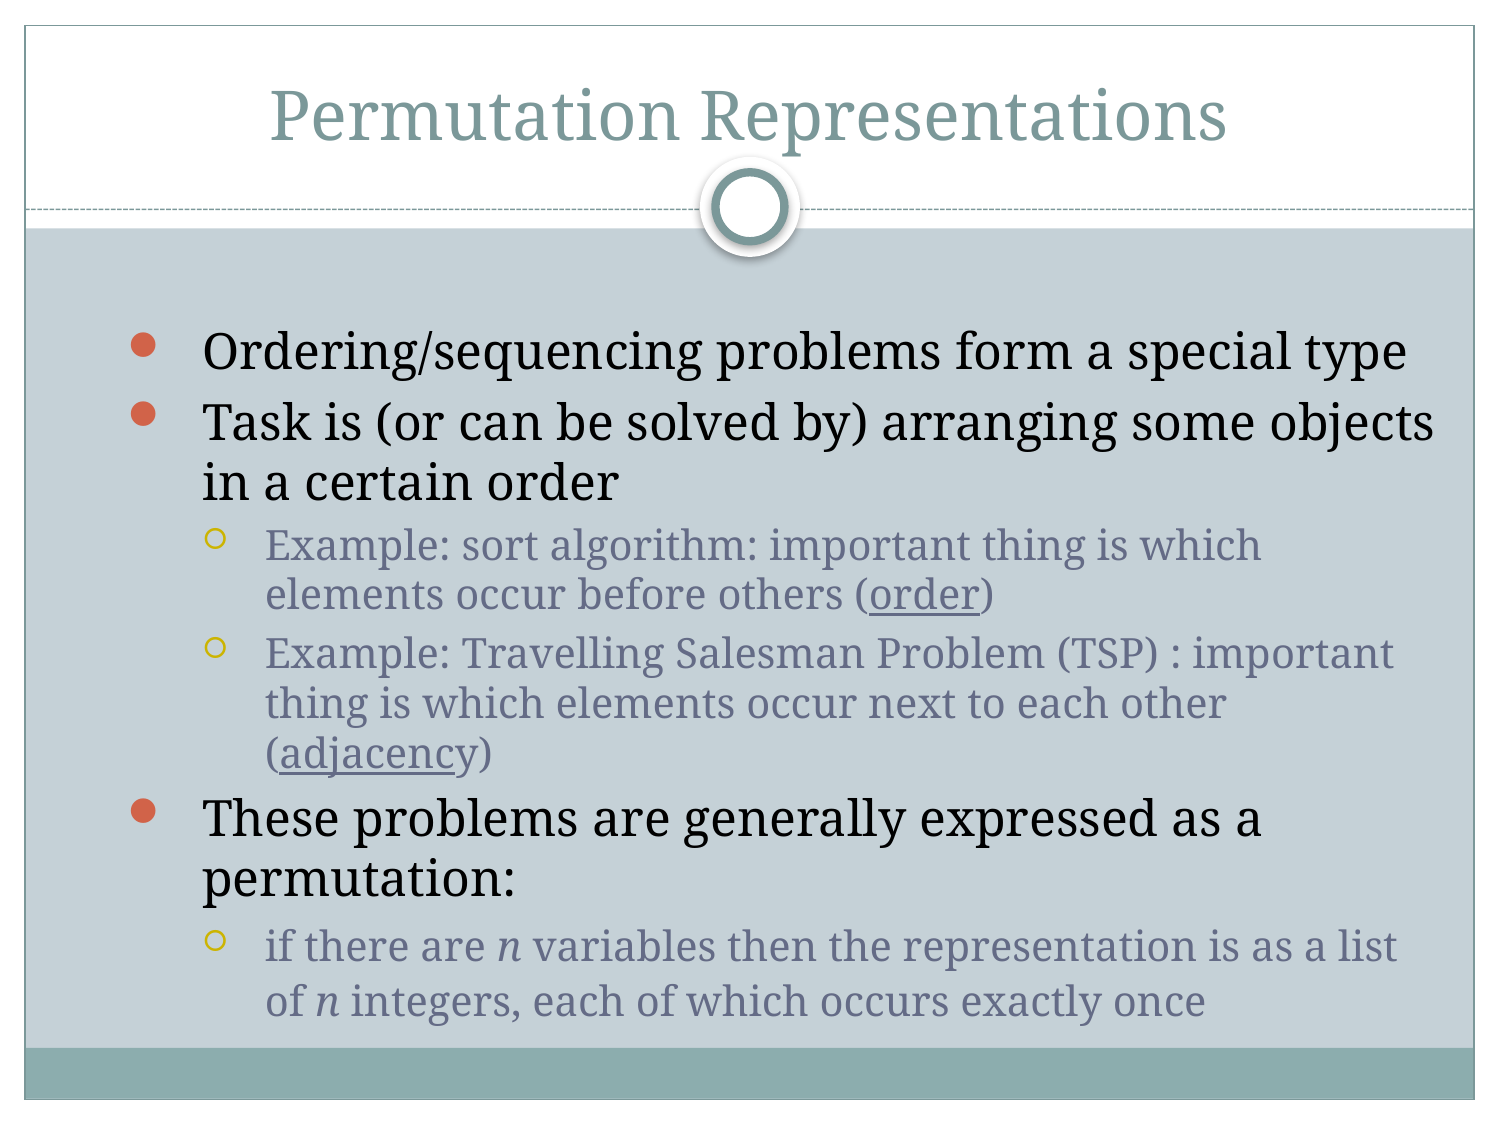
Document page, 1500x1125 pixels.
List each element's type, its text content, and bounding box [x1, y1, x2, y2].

list Ordering/sequencing problems form a special type Task is (or can be solved by) arranging some objects in a certain order Example: sort algorithm: important thing is which elements occur before others (order) Example: Travelling Salesman Problem (TSP) : important thing is which elements occur next to each other (adjacency) These problems are generally expressed as a permutation: if there are n variables then the representation is as a list of n integers, each of which occurs exactly once [112, 312, 1463, 1000]
title Permutation Representations [49, 37, 1450, 162]
